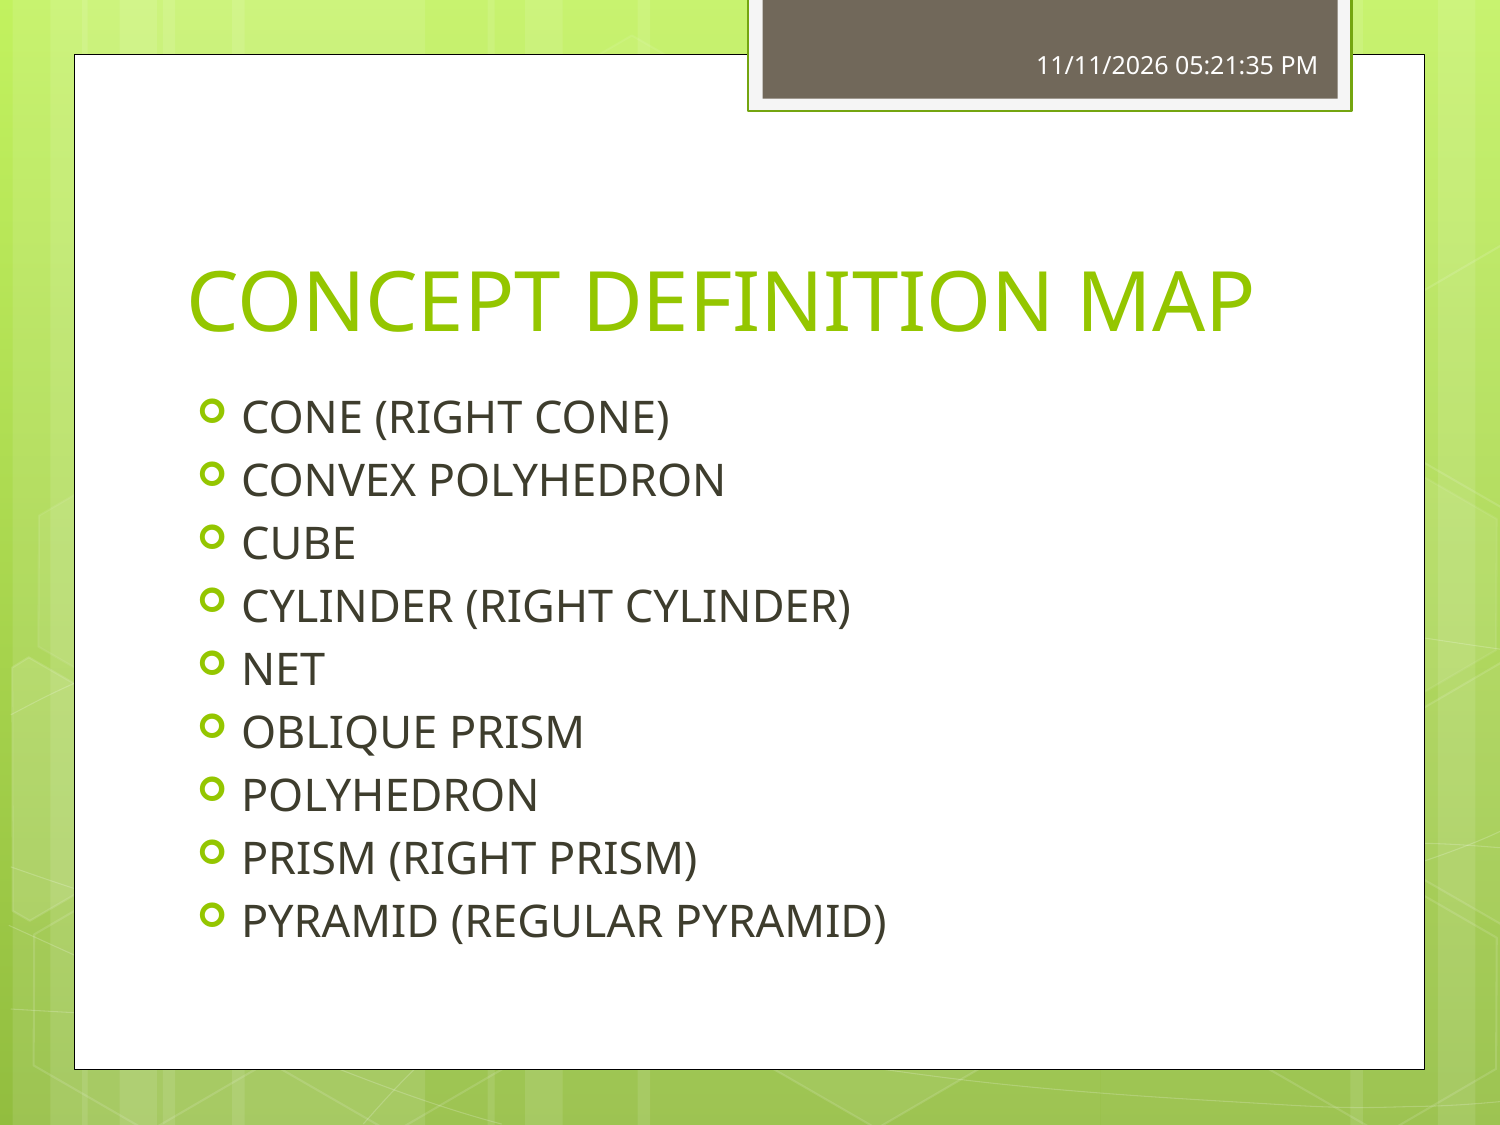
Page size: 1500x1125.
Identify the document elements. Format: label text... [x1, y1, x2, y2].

title CONCEPT DEFINITION MAP [171, 168, 1324, 357]
list CONE (RIGHT CONE) CONVEX POLYHEDRON CUBE CYLINDER (RIGHT CYLINDER) NET OBLIQUE PRISM POLYHEDRON PRISM (RIGHT PRISM) PYRAMID (REGULAR PYRAMID) [171, 381, 1283, 957]
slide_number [983, 36, 1334, 97]
